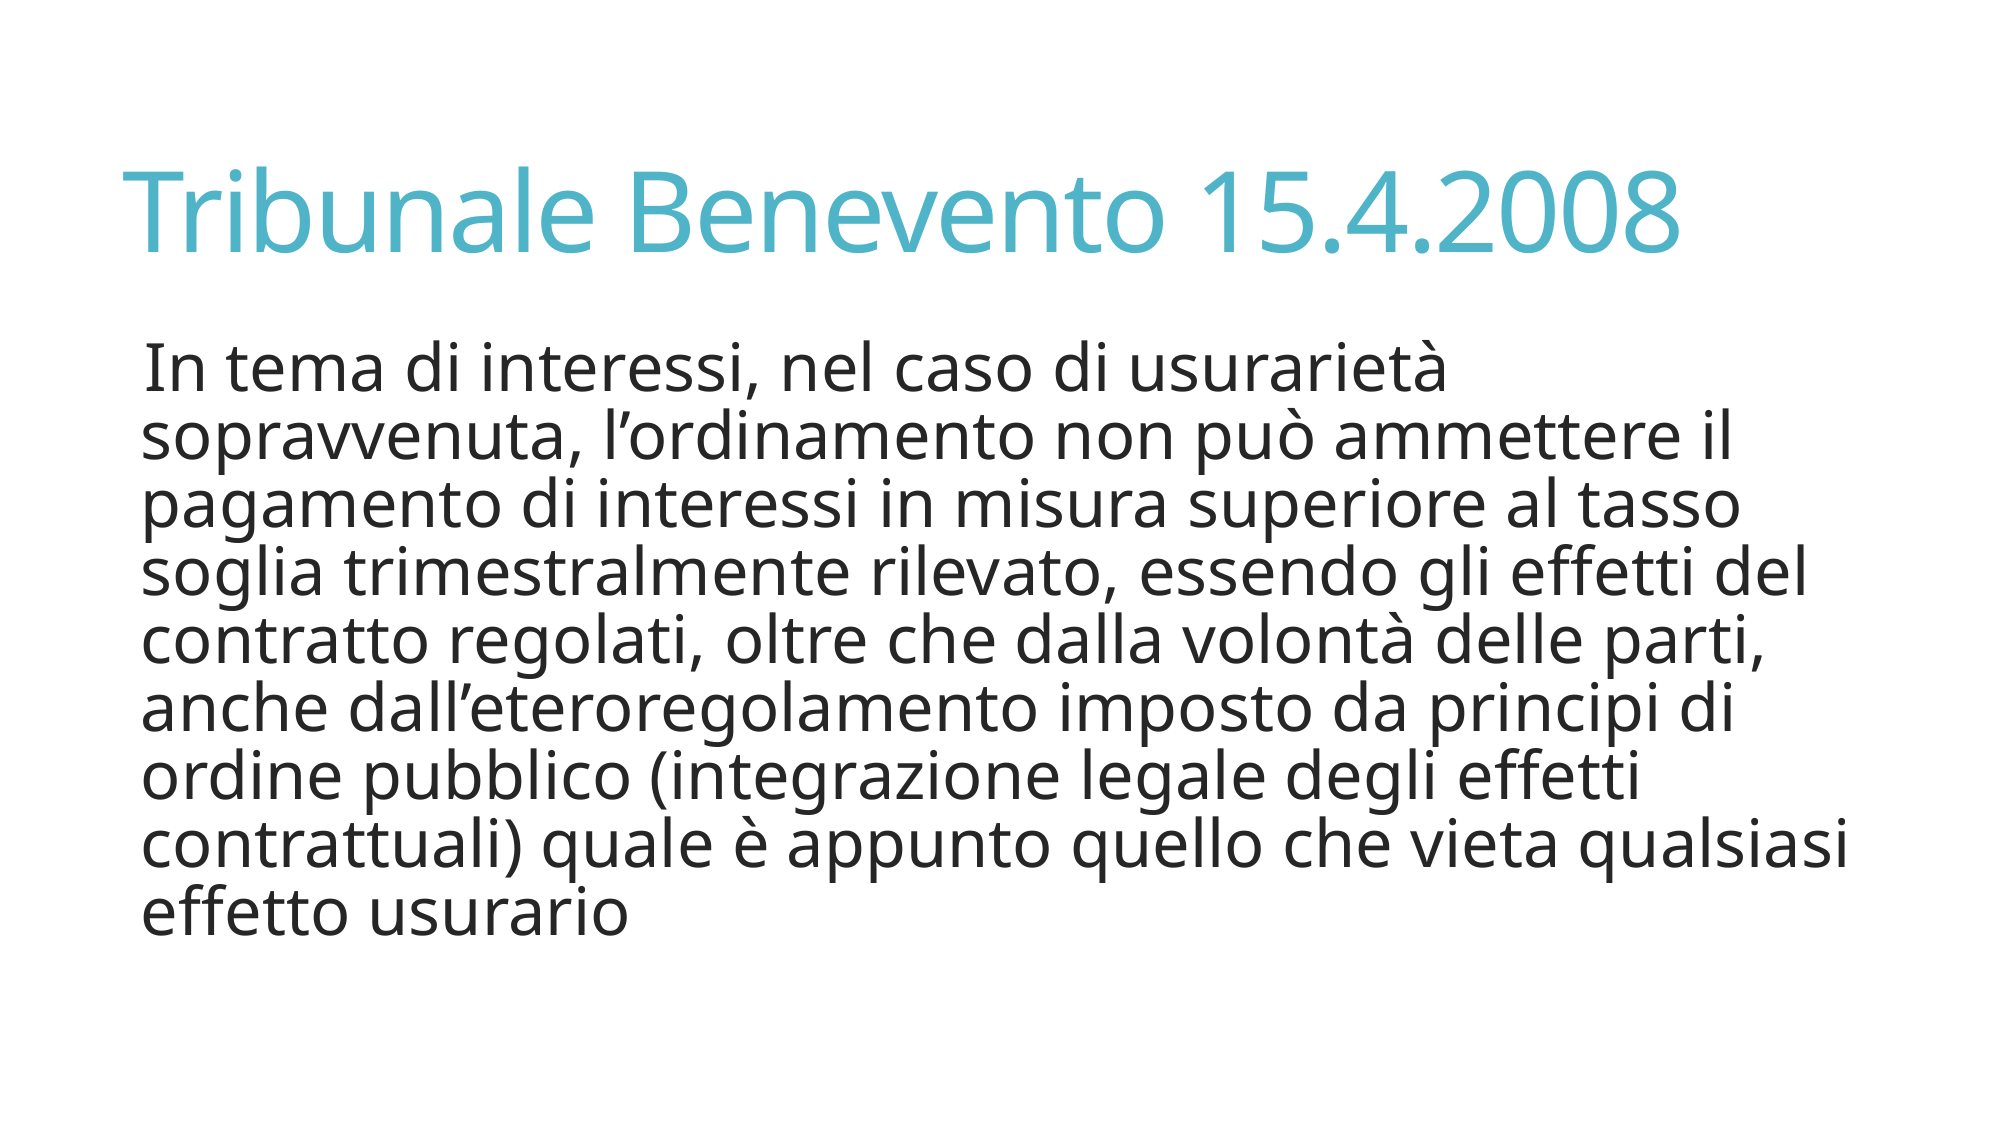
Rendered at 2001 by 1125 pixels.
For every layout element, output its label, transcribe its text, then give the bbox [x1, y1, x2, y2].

list In tema di interessi, nel caso di usurarietà sopravvenuta, l’ordinamento non può ammettere il pagamento di interessi in misura superiore al tasso soglia trimestralmente rilevato, essendo gli effetti del contratto regolati, oltre che dalla volontà delle parti, anche dall’eteroregolamento imposto da principi di ordine pubblico (integrazione legale degli effetti contrattuali) quale è appunto quello che vieta qualsiasi effetto usurario [110, 329, 1876, 949]
title Tribunale Benevento 15.4.2008 [107, 82, 1875, 354]
